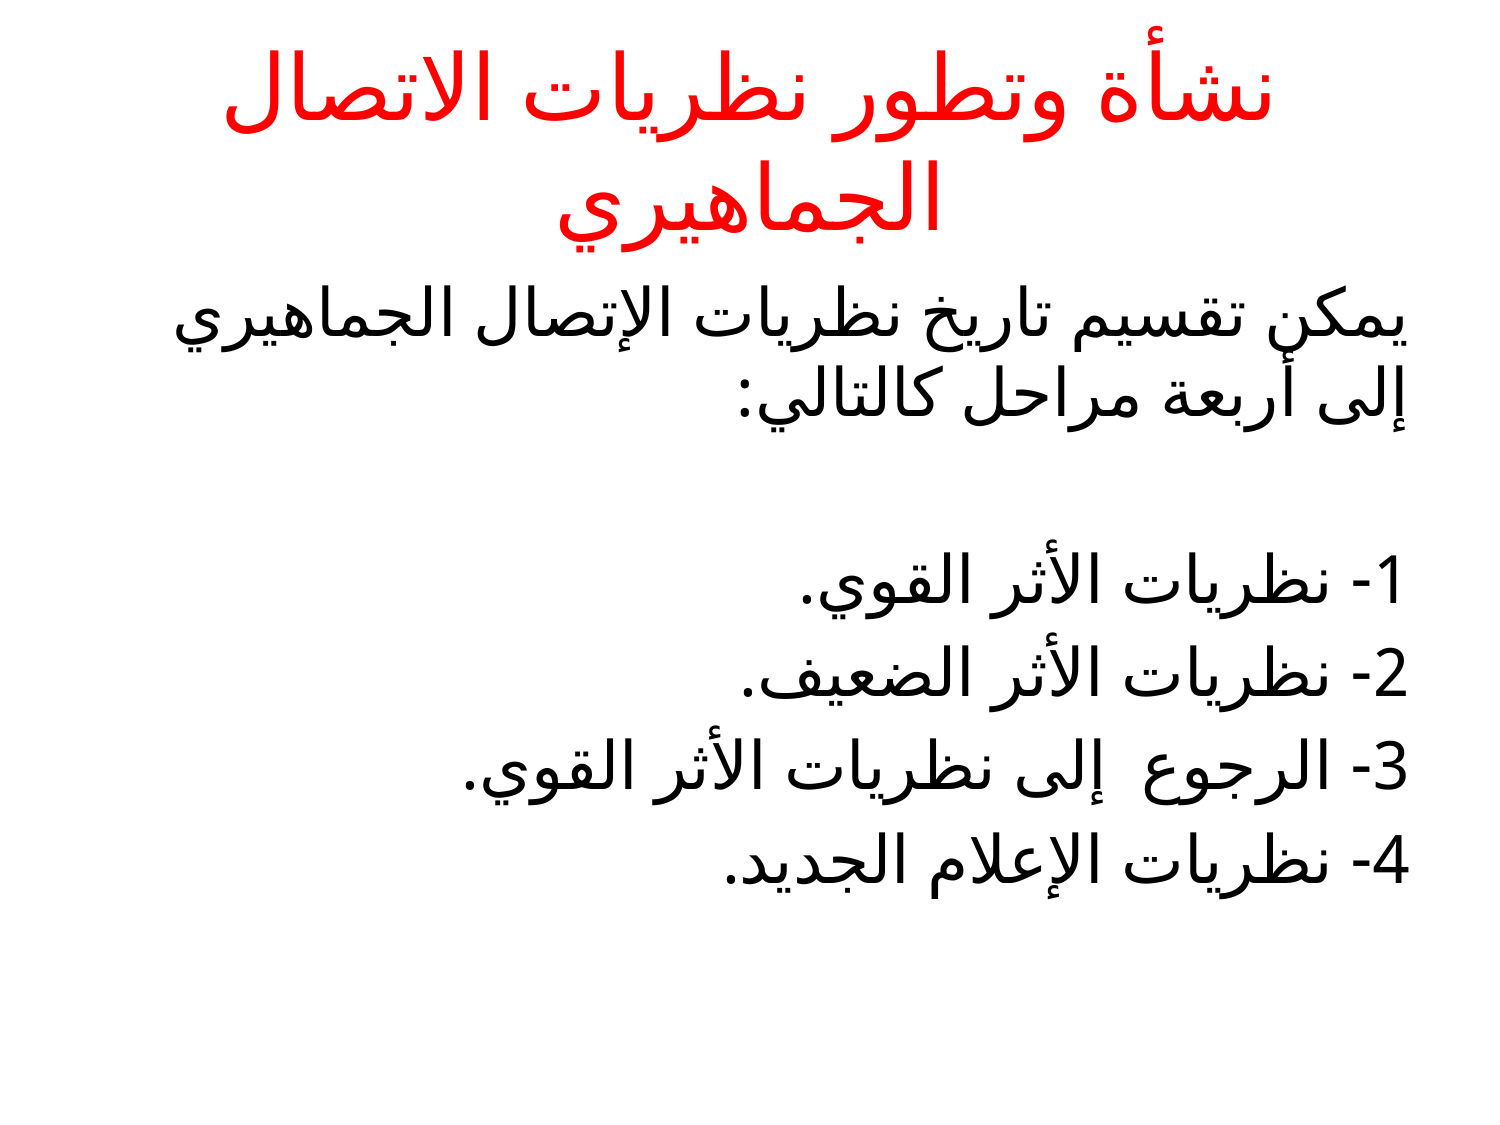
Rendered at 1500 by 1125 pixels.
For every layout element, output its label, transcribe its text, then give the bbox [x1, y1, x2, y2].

title نشأة وتطور نظريات الاتصال الجماهيري [75, 45, 1425, 233]
list يمكن تقسيم تاريخ نظريات الإتصال الجماهيري إلى أربعة مراحل كالتالي: 1- نظريات الأثر القوي. 2- نظريات الأثر الضعيف. 3- الرجوع إلى نظريات الأثر القوي. 4- نظريات الإعلام الجديد. [75, 262, 1425, 1005]
